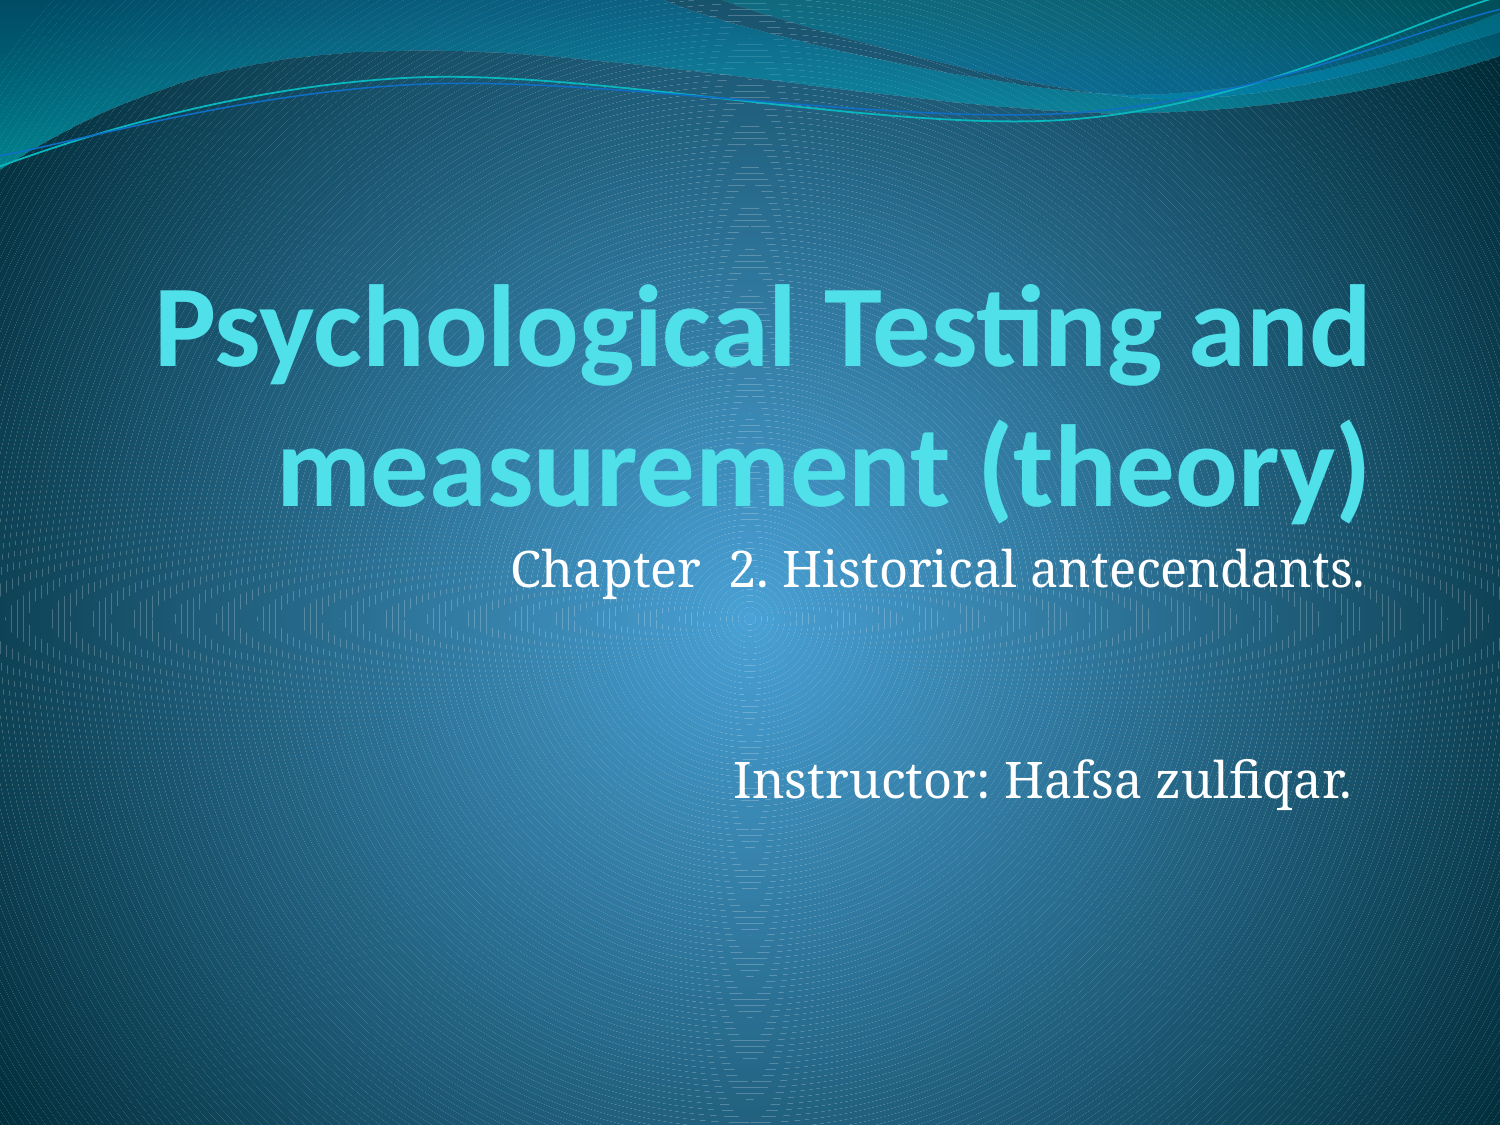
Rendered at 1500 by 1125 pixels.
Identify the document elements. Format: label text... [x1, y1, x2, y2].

subtitle Chapter 2. Historical antecendants. Instructor: Hafsa zulfiqar. [87, 529, 1376, 818]
title Psychological Testing and measurement (theory) [87, 229, 1376, 529]
